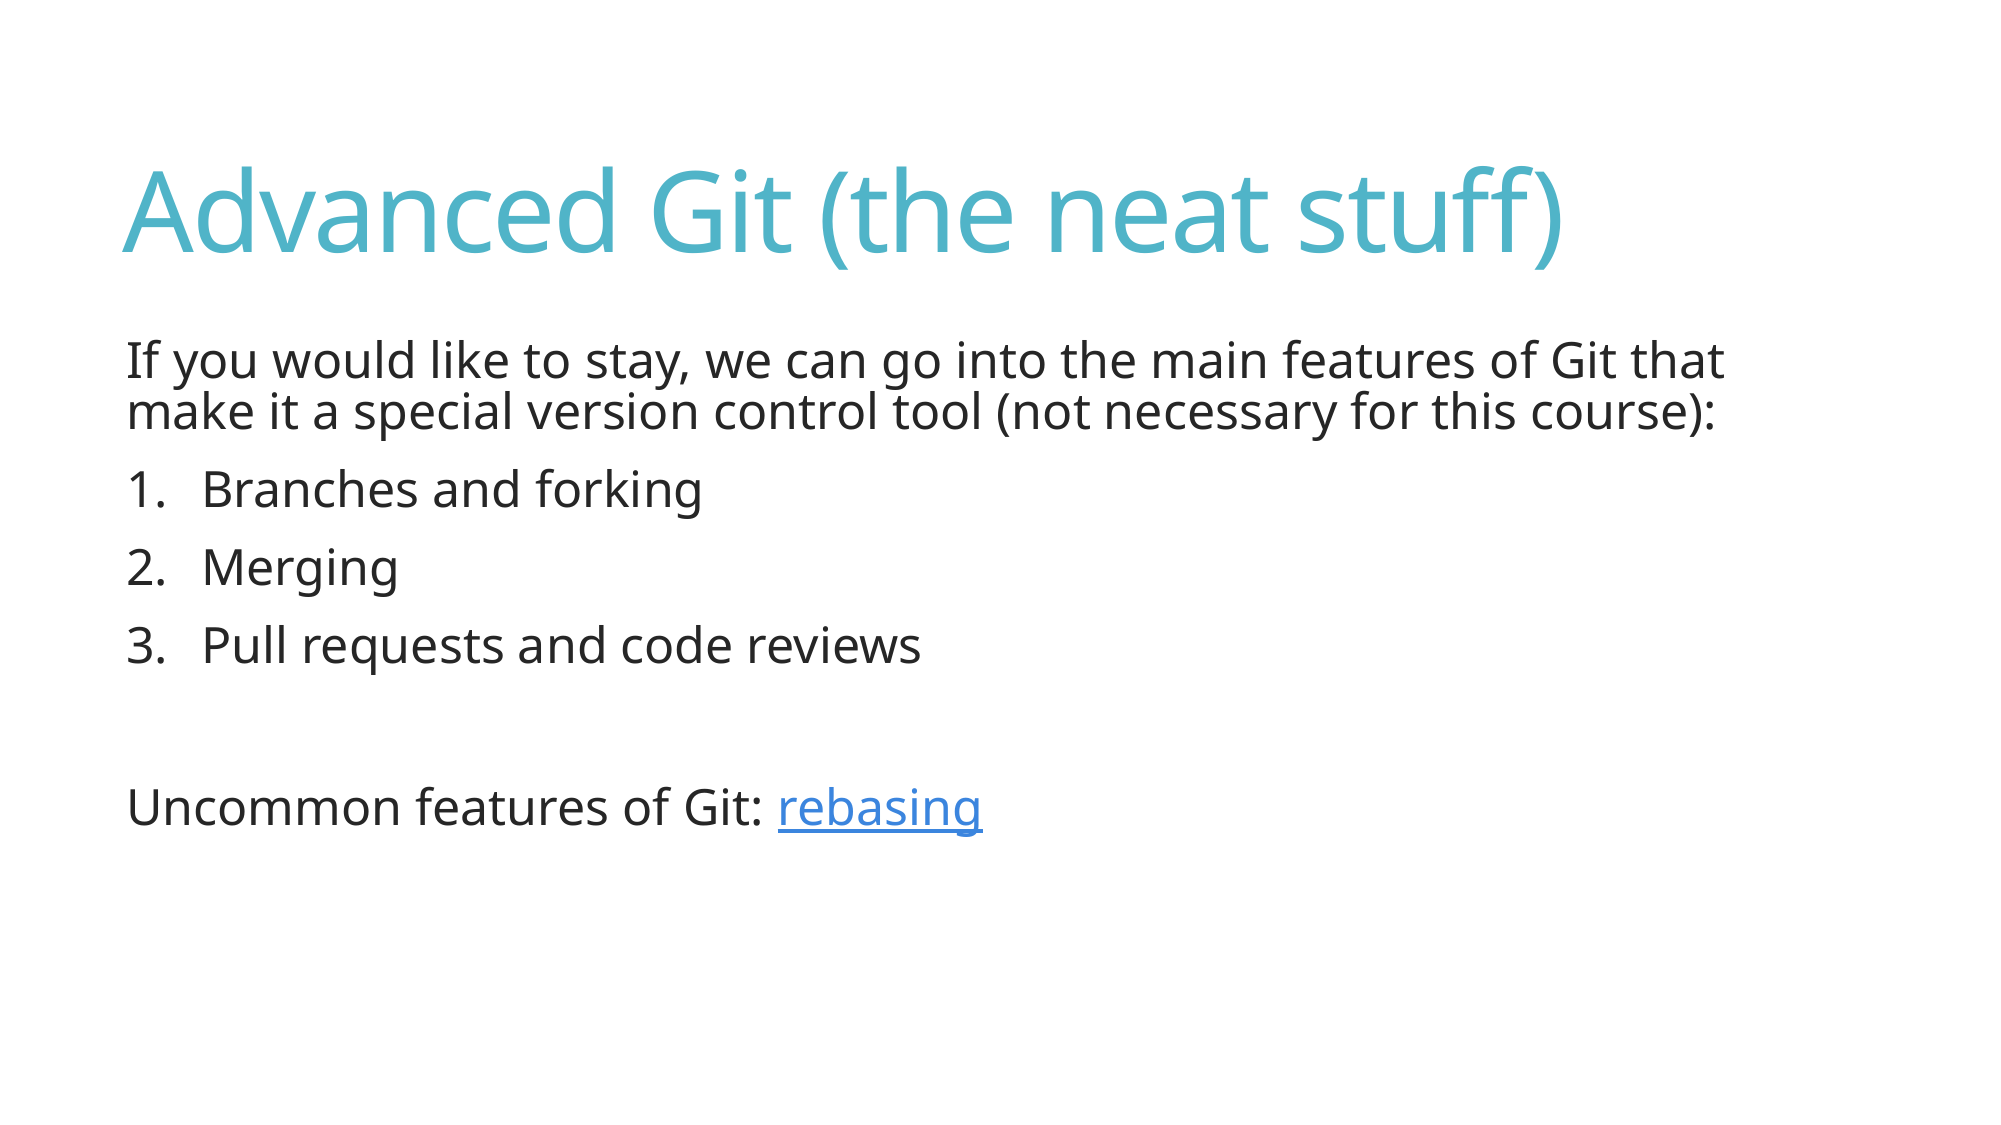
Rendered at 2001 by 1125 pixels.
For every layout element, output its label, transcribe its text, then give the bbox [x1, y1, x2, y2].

title Advanced Git (the neat stuff) [107, 81, 1875, 354]
list If you would like to stay, we can go into the main features of Git that make it a special version control tool (not necessary for this course): Branches and forking Merging Pull requests and code reviews Uncommon features of Git: rebasing [111, 329, 1876, 948]
